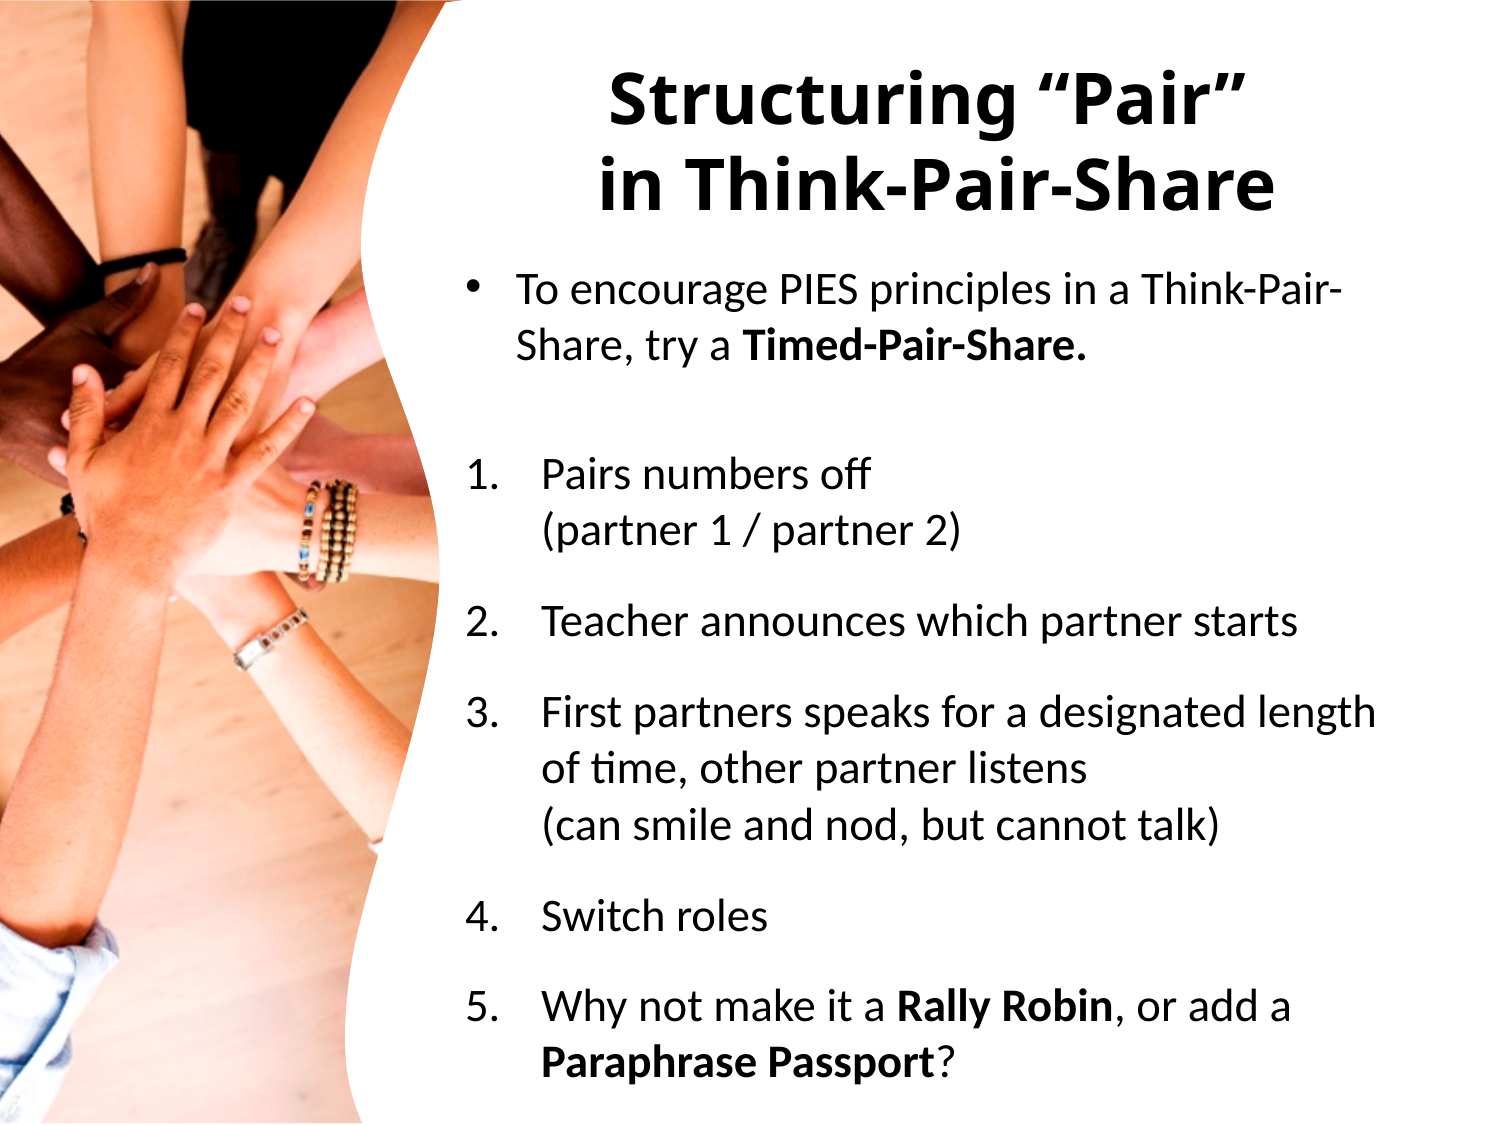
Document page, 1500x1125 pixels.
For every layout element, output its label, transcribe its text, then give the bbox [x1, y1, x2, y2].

title Structuring “Pair” in Think-Pair-Share [450, 45, 1425, 233]
picture [0, 0, 456, 1125]
list To encourage PIES principles in a Think-Pair-Share, try a Timed-Pair-Share. Pairs numbers off (partner 1 / partner 2) Teacher announces which partner starts First partners speaks for a designated length of time, other partner listens (can smile and nod, but cannot talk) Switch roles Why not make it a Rally Robin, or add a Paraphrase Passport? [450, 249, 1425, 1100]
